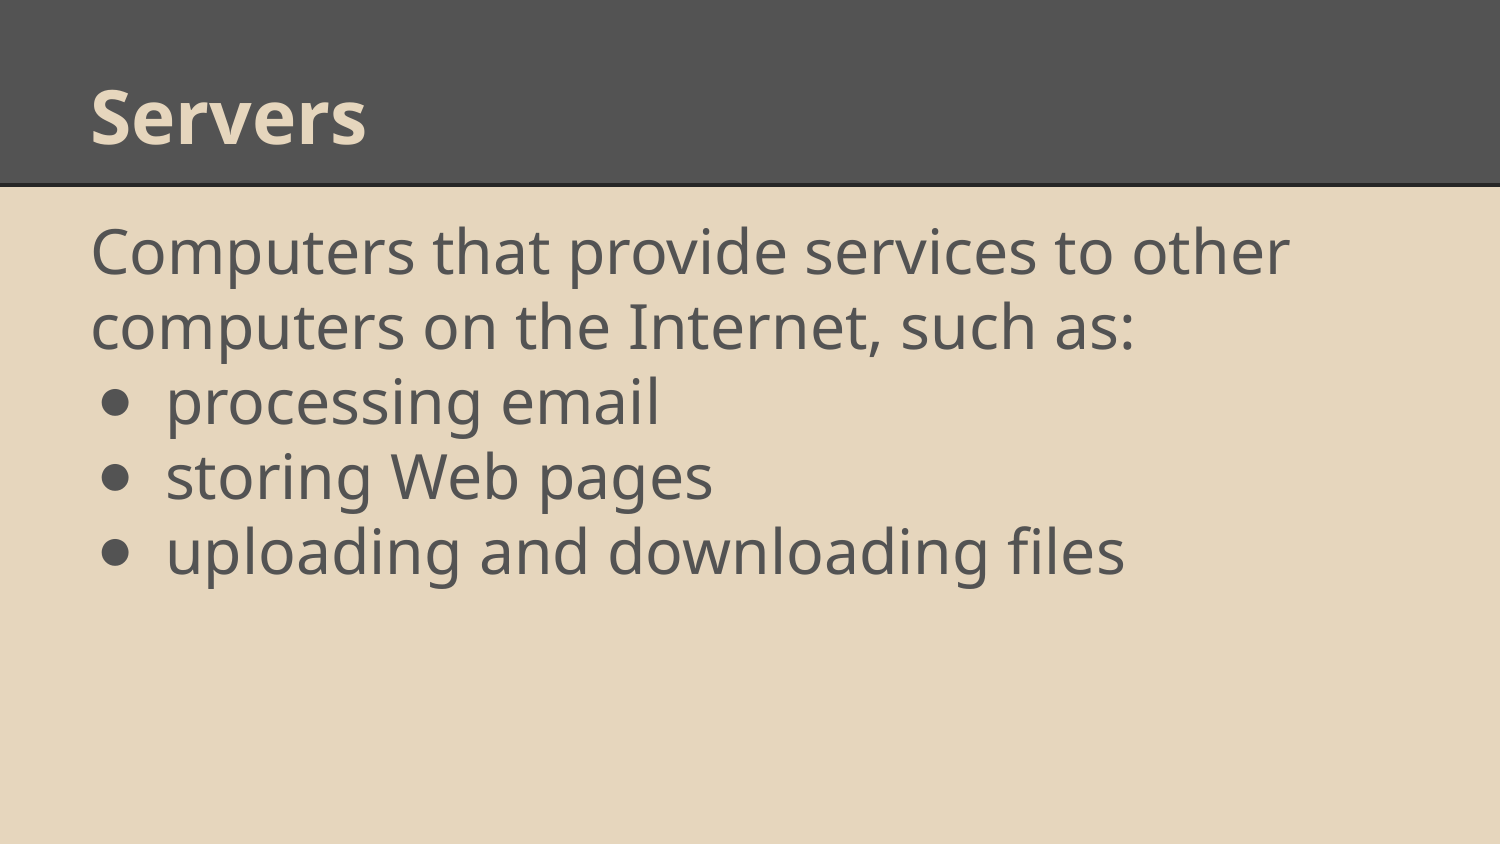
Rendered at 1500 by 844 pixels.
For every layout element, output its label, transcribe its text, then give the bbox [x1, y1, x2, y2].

list Computers that provide services to other computers on the Internet, such as: processing email storing Web pages uploading and downloading files [75, 196, 1425, 808]
title Servers [75, 33, 1425, 175]
